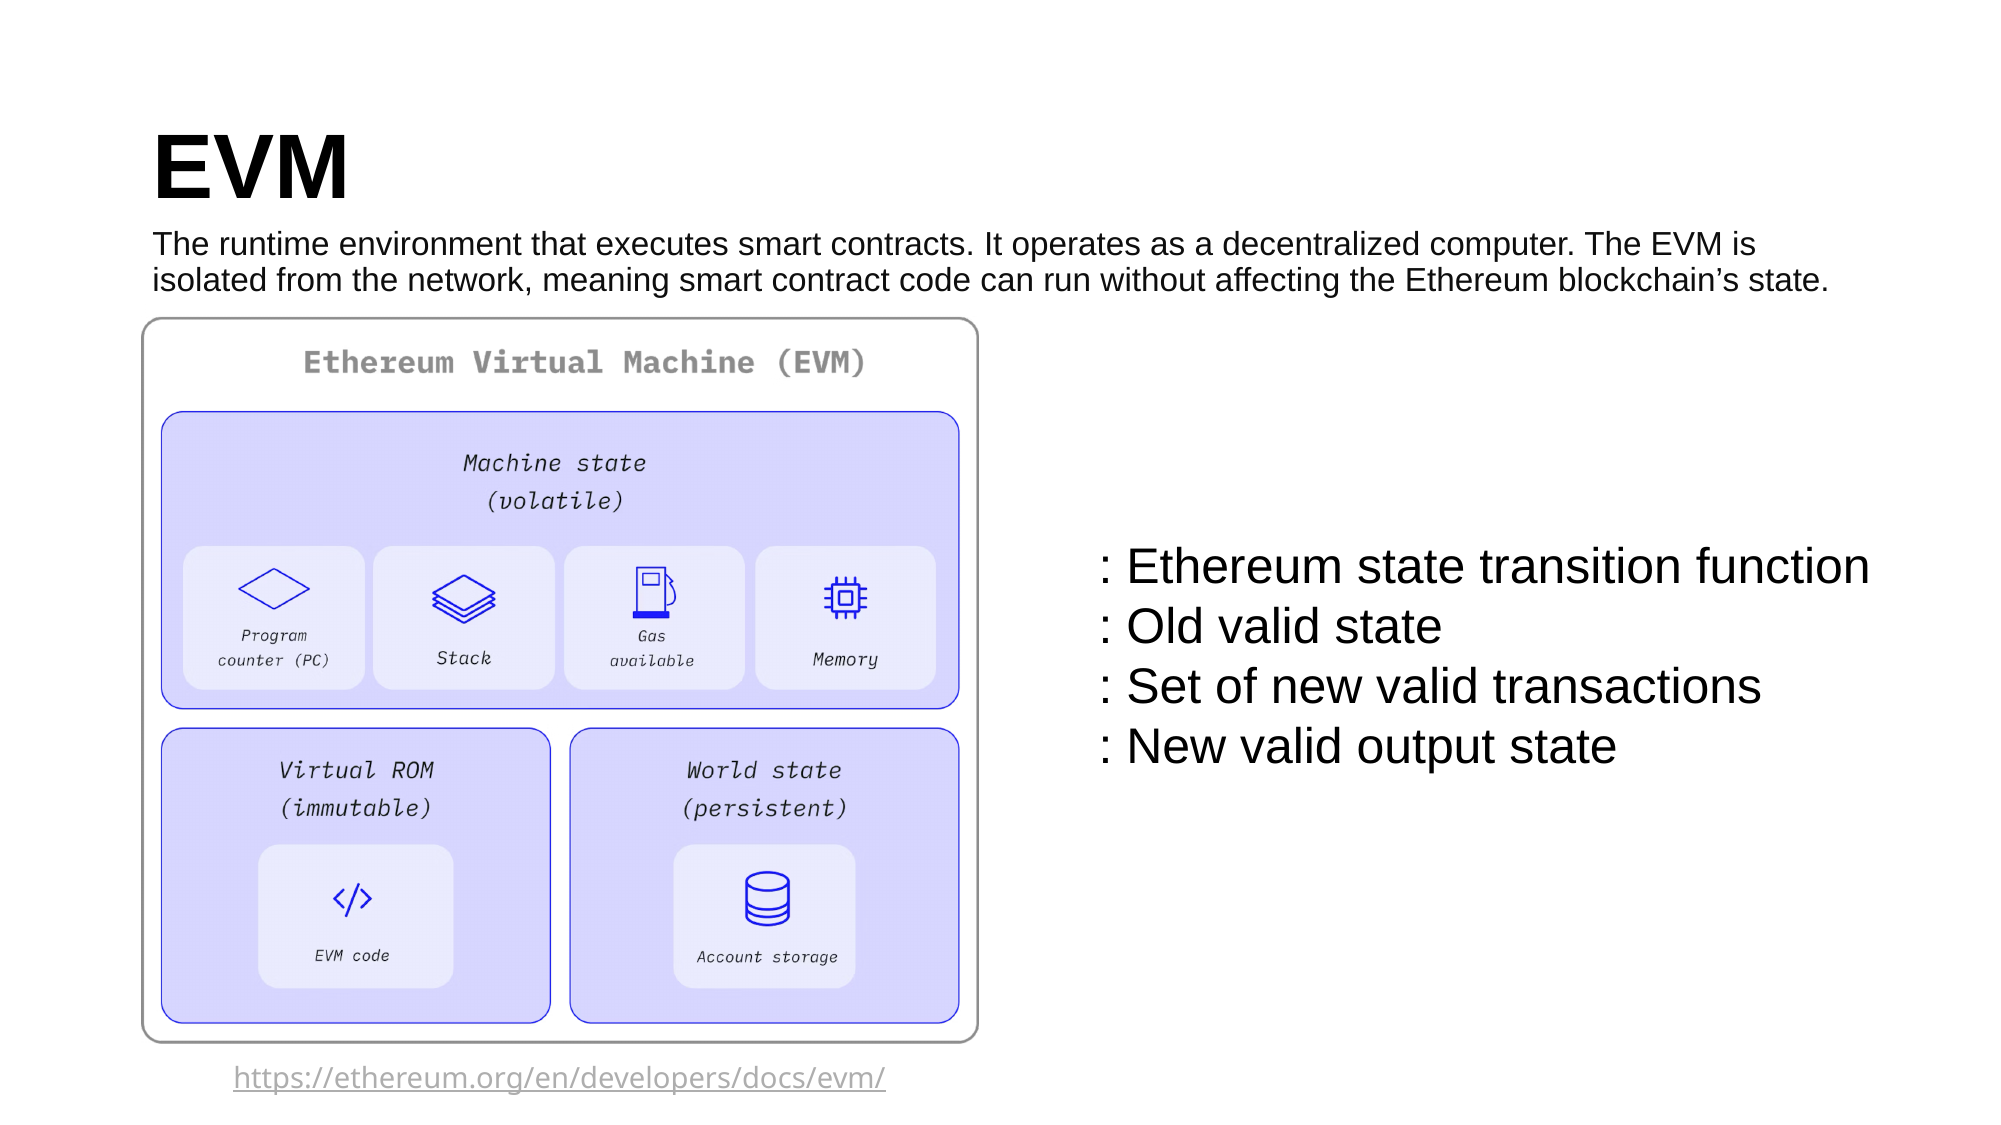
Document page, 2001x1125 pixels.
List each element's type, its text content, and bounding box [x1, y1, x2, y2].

picture [140, 304, 979, 1062]
list The runtime environment that executes smart contracts. It operates as a decentralized computer. The EVM is isolated from the network, meaning smart contract code can run without affecting the Ethereum blockchain’s state. [137, 219, 1863, 318]
title EVM [137, 59, 1863, 219]
text_box https://ethereum.org/en/developers/docs/evm/ [218, 1062, 902, 1106]
